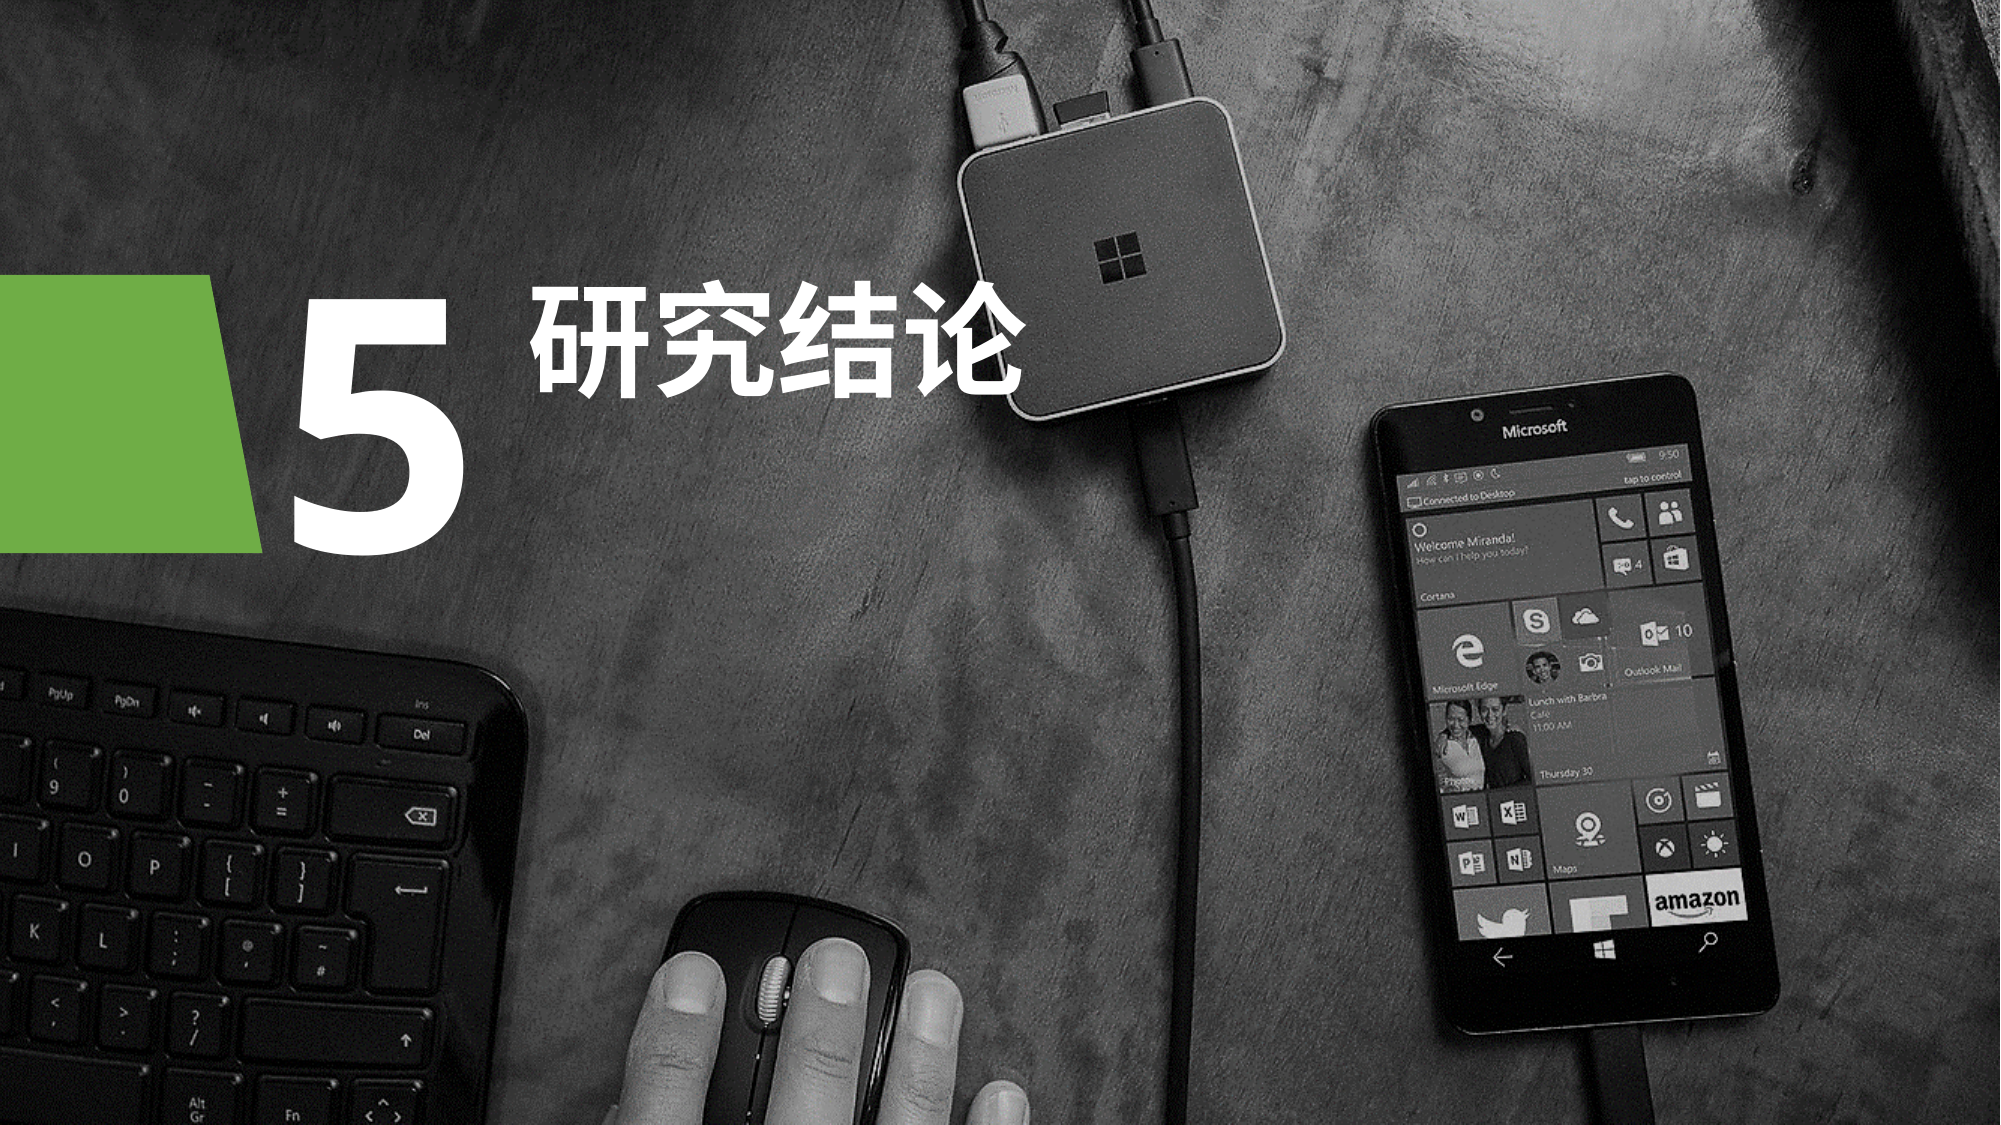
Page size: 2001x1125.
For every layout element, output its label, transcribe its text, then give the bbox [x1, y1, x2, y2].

list 5 [262, 238, 513, 600]
picture [0, 0, 2000, 1125]
list 研究结论 [512, 272, 1569, 432]
